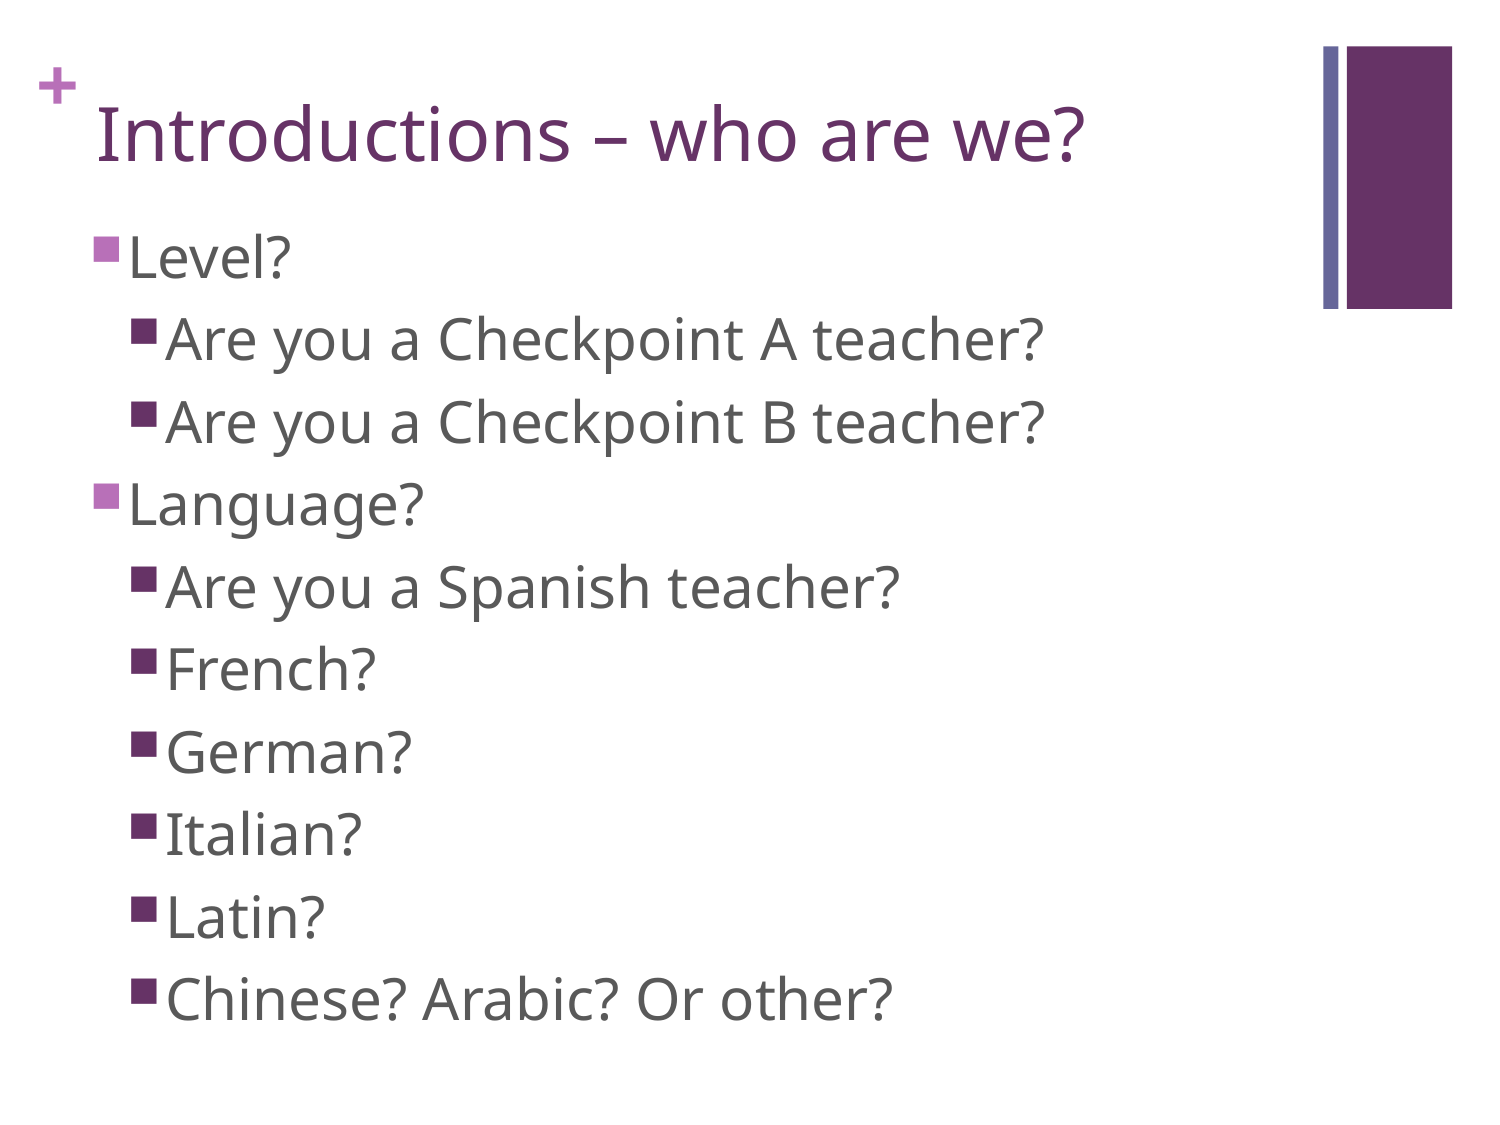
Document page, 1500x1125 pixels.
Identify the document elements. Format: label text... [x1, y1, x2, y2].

list Level? Are you a Checkpoint A teacher? Are you a Checkpoint B teacher? Language? Are you a Spanish teacher? French? German? Italian? Latin? Chinese? Arabic? Or other? [37, 212, 1331, 1088]
title Introductions – who are we? [81, 79, 1322, 212]
